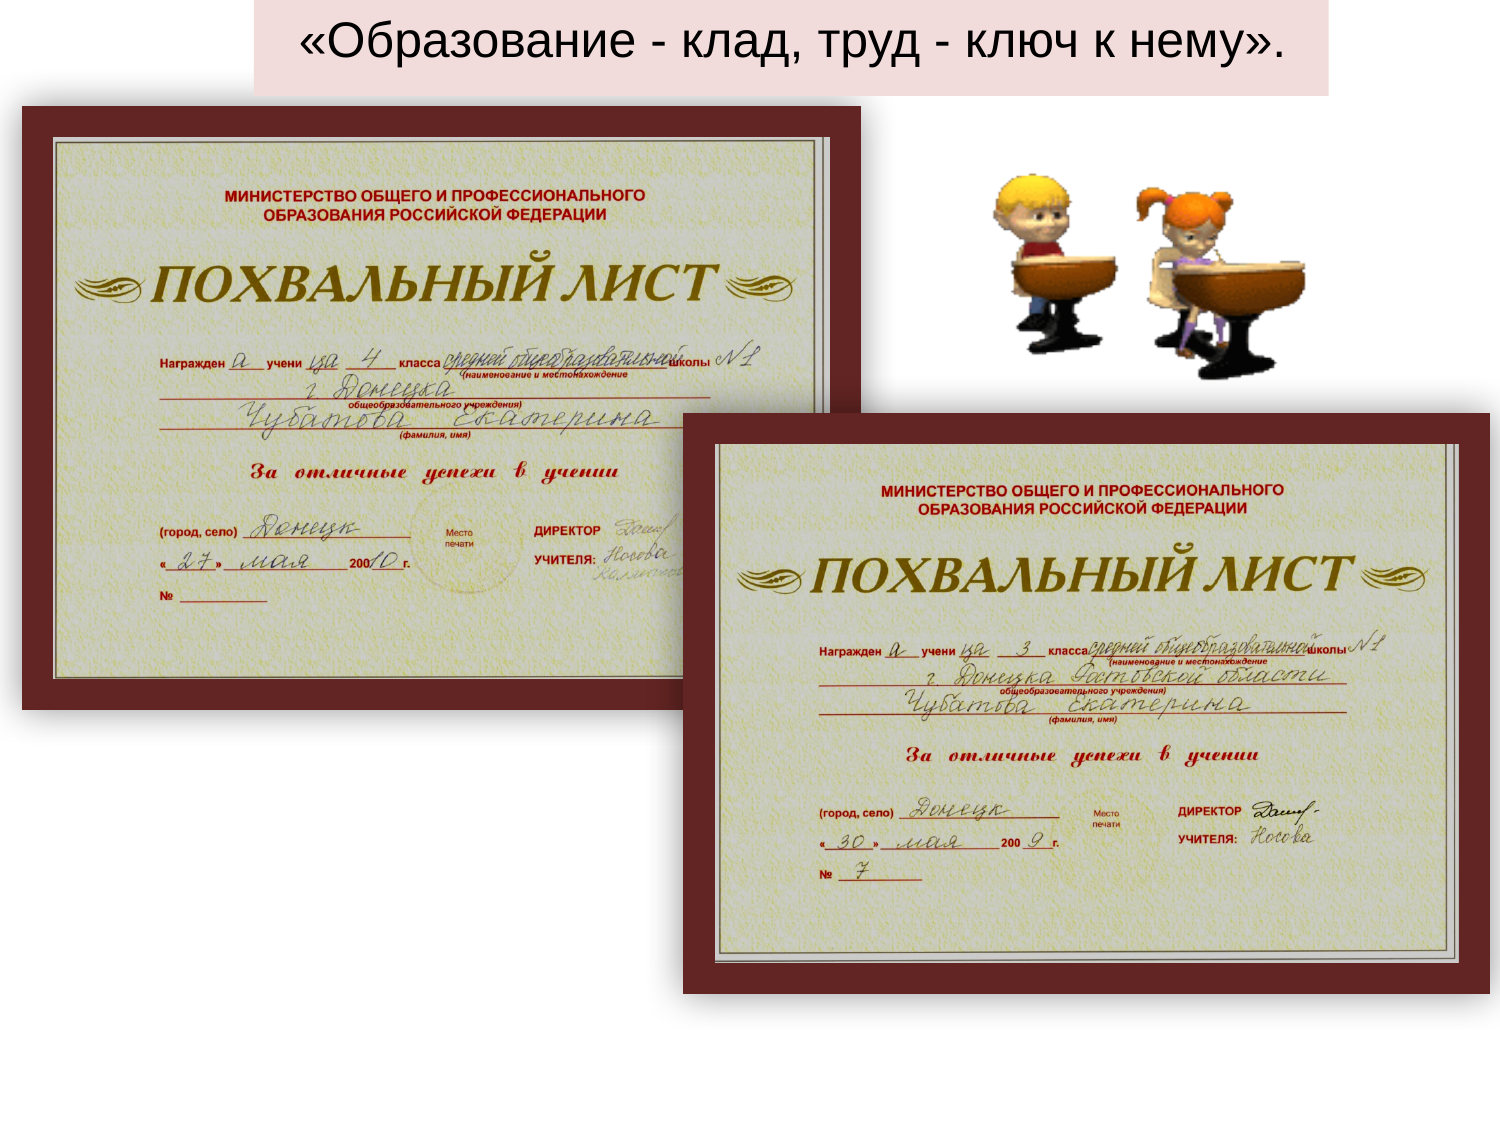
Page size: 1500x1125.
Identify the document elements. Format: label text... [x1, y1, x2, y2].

text_box [253, 0, 1329, 96]
picture [985, 160, 1320, 391]
text_box «Образование - клад, труд - ключ к нему». [265, 0, 1321, 76]
picture [52, 136, 1459, 964]
